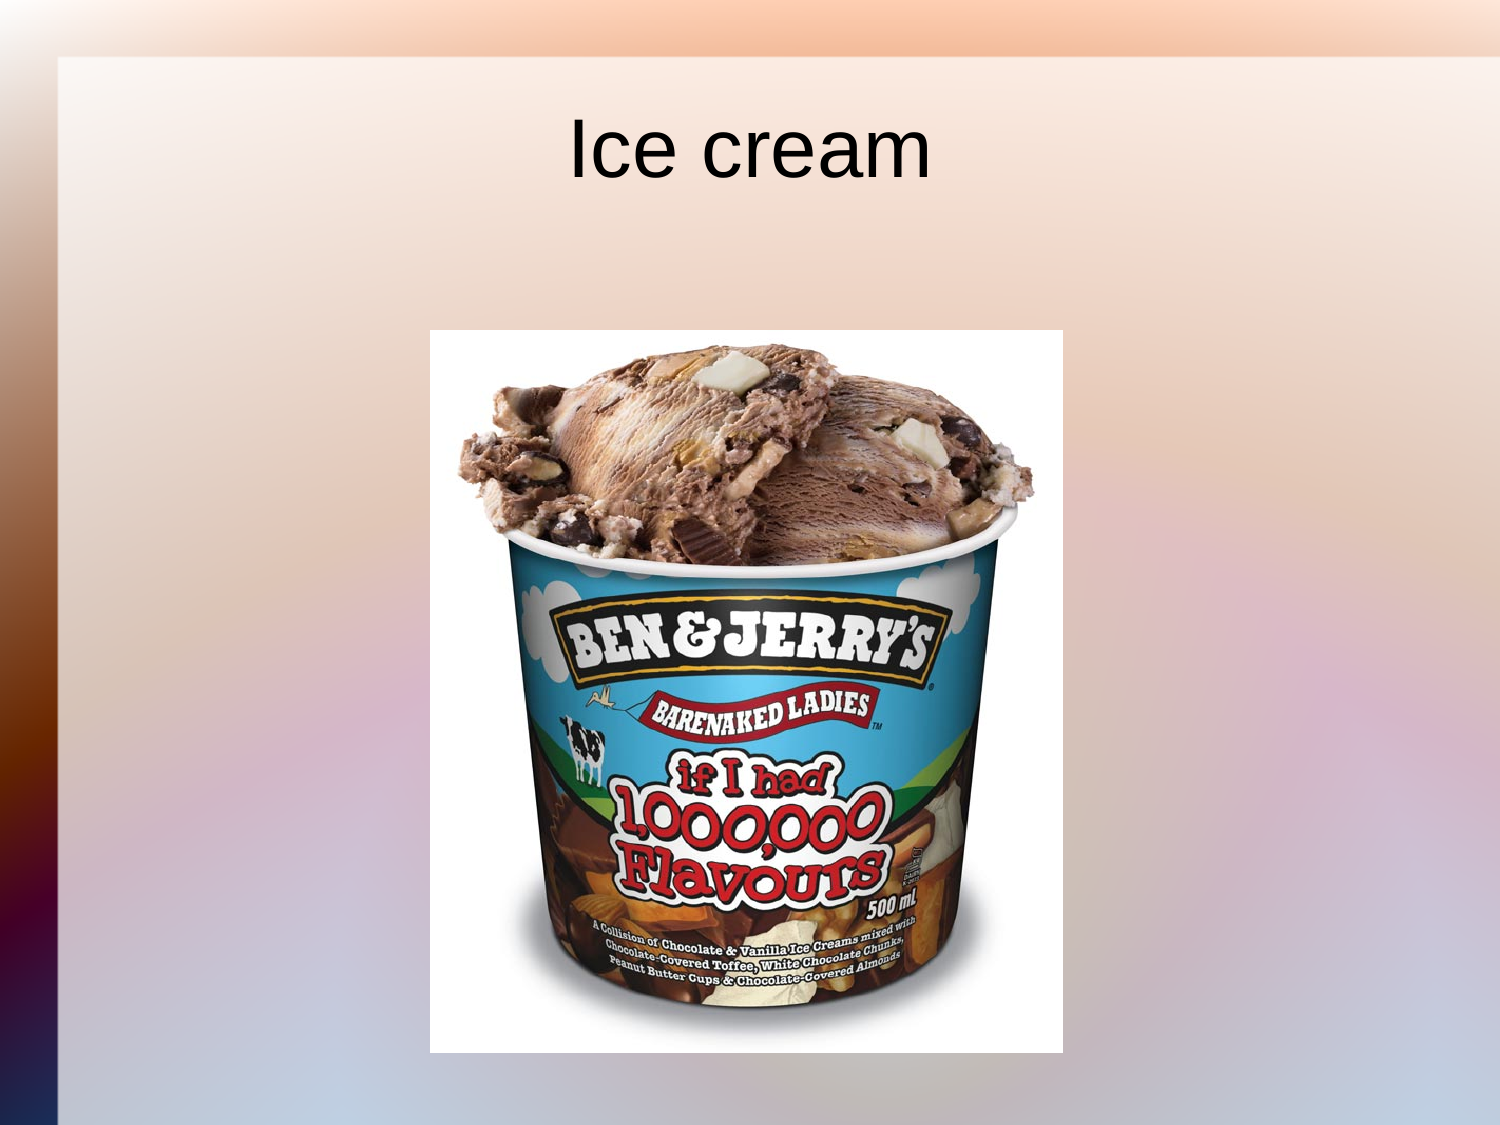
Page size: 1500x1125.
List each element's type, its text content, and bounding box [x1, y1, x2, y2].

picture [0, 0, 1500, 1125]
text_box Ice cream [74, 50, 1425, 238]
